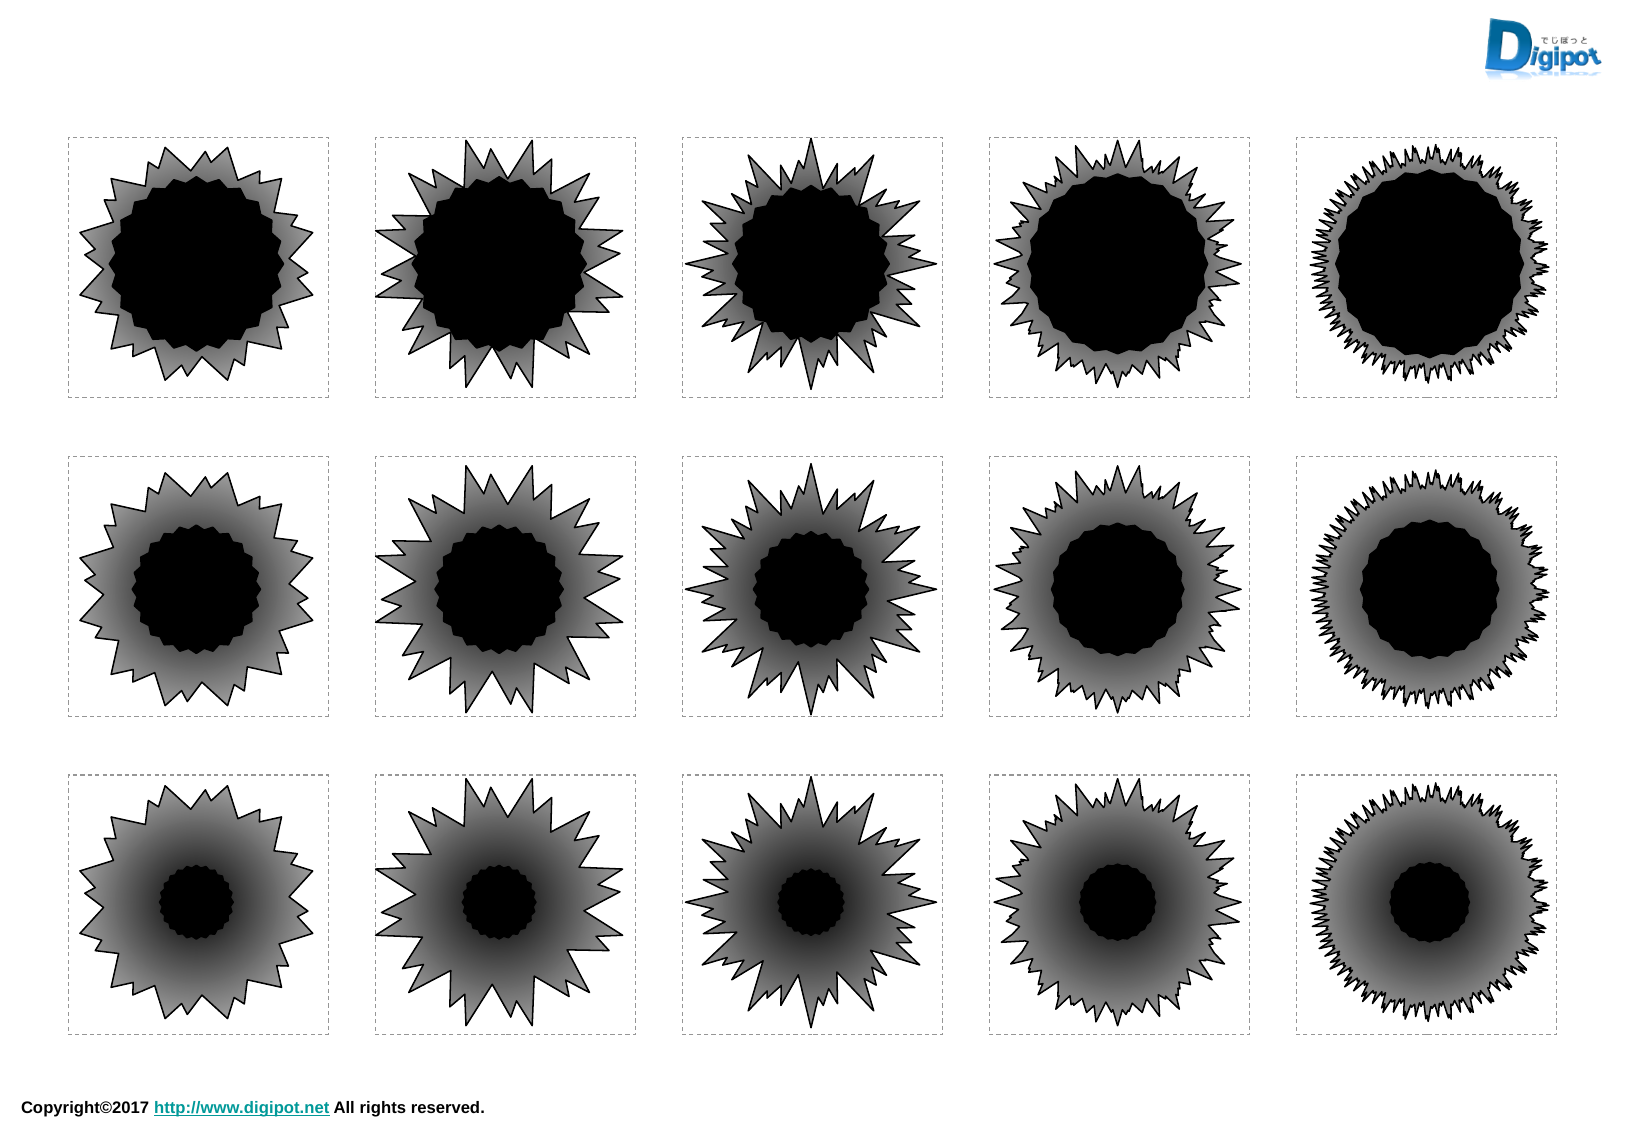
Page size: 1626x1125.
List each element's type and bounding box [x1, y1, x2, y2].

text_box [993, 465, 1242, 714]
text_box [79, 785, 313, 1019]
text_box [993, 778, 1242, 1026]
text_box [993, 140, 1242, 388]
text_box [375, 778, 623, 1026]
text_box [685, 776, 937, 1028]
text_box [685, 463, 937, 715]
text_box [79, 147, 313, 381]
text_box [1309, 469, 1550, 709]
picture [1485, 18, 1602, 82]
text_box [1309, 144, 1550, 384]
text_box [685, 138, 937, 390]
text_box [1309, 782, 1550, 1022]
text_box [375, 465, 623, 713]
text_box [79, 472, 313, 706]
text_box [375, 140, 623, 388]
